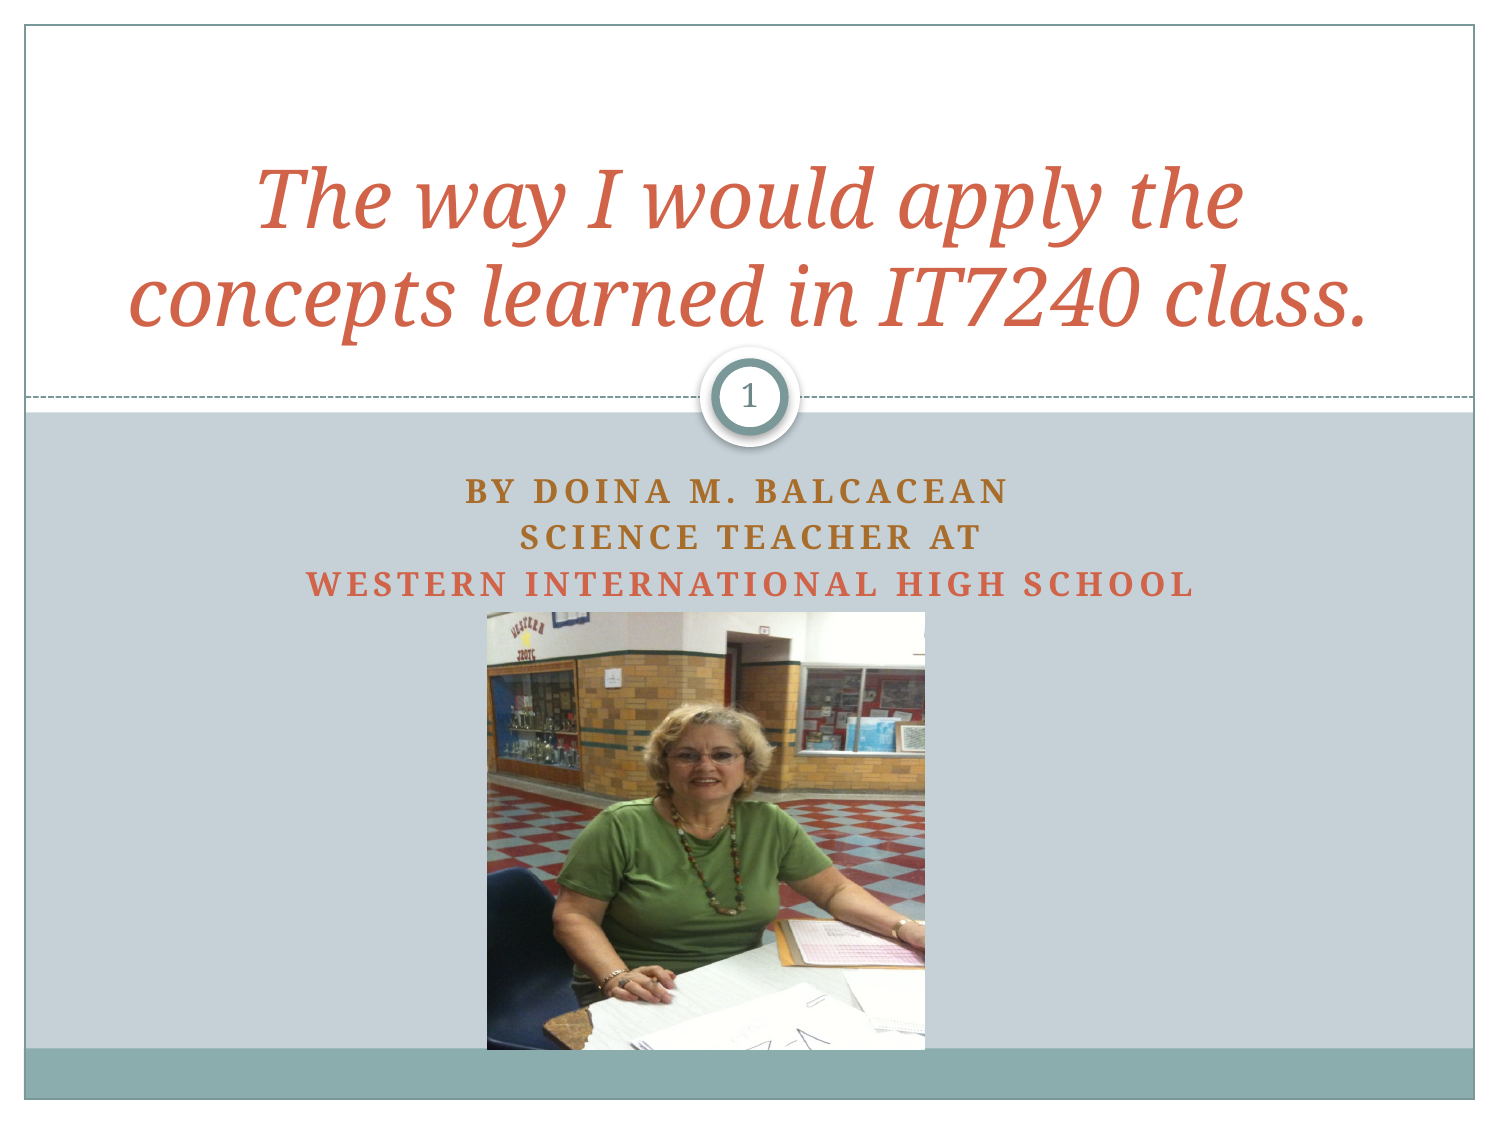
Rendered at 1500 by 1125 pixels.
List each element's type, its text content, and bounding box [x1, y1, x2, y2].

title The way I would apply the concepts learned in IT7240 class. [112, 62, 1388, 350]
slide_number 1 [712, 360, 788, 434]
picture [487, 612, 926, 1051]
subtitle By DOINA M. BALCACEAN Science Teacher at WESTERN INTERNATIONAL HIGH SCHOOL [225, 462, 1275, 750]
